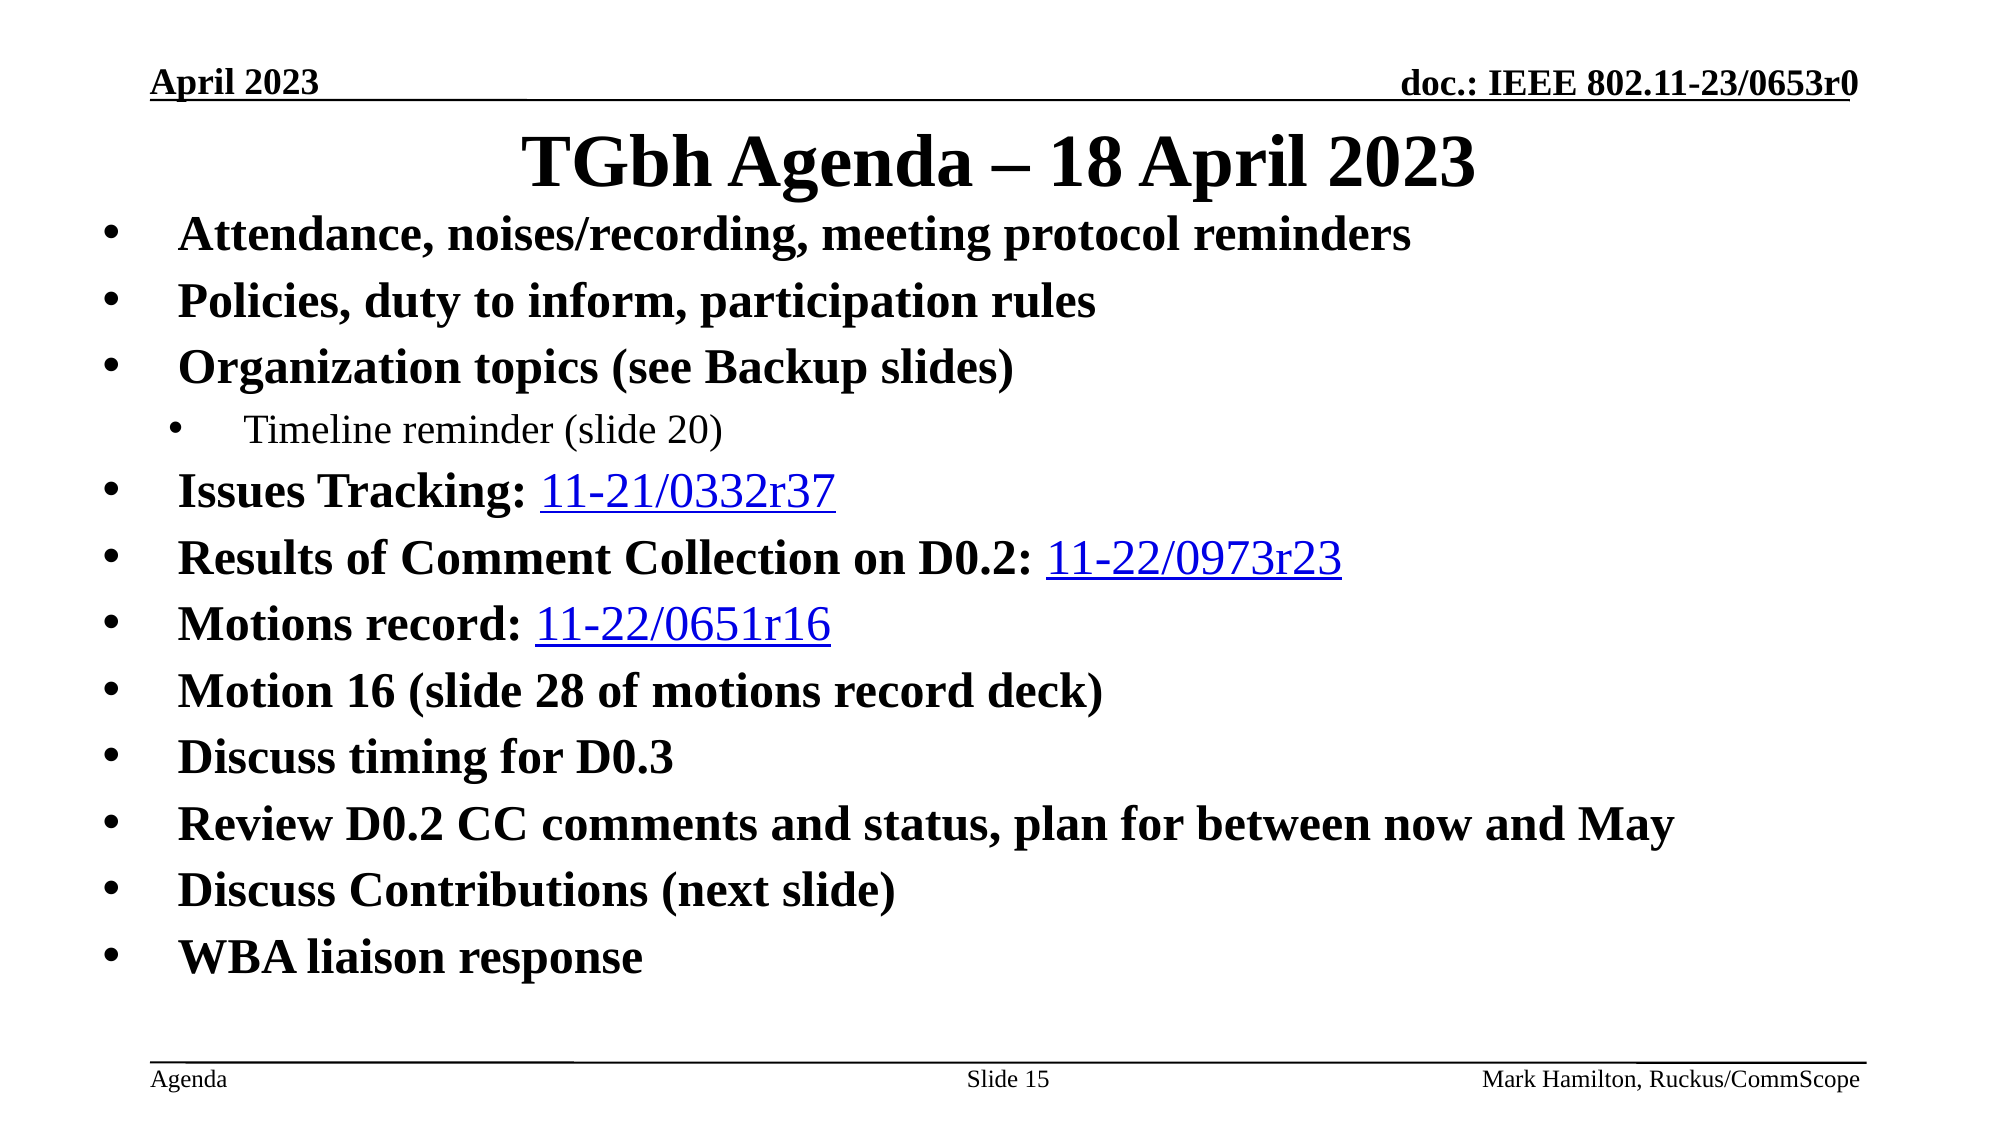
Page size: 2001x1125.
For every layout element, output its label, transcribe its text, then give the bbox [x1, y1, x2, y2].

slide_number Slide 15 [950, 1061, 1067, 1123]
list Attendance, noises/recording, meeting protocol reminders Policies, duty to inform, participation rules Organization topics (see Backup slides) Timeline reminder (slide 20) Issues Tracking: 11-21/0332r37 Results of Comment Collection on D0.2: 11-22/0973r23 Motions record: 11-22/0651r16 Motion 16 (slide 28 of motions record deck) Discuss timing for D0.3 Review D0.2 CC comments and status, plan for between now and May Discuss Contributions (next slide) WBA liaison response [87, 199, 1926, 1038]
title TGbh Agenda – 18 April 2023 [149, 112, 1850, 199]
